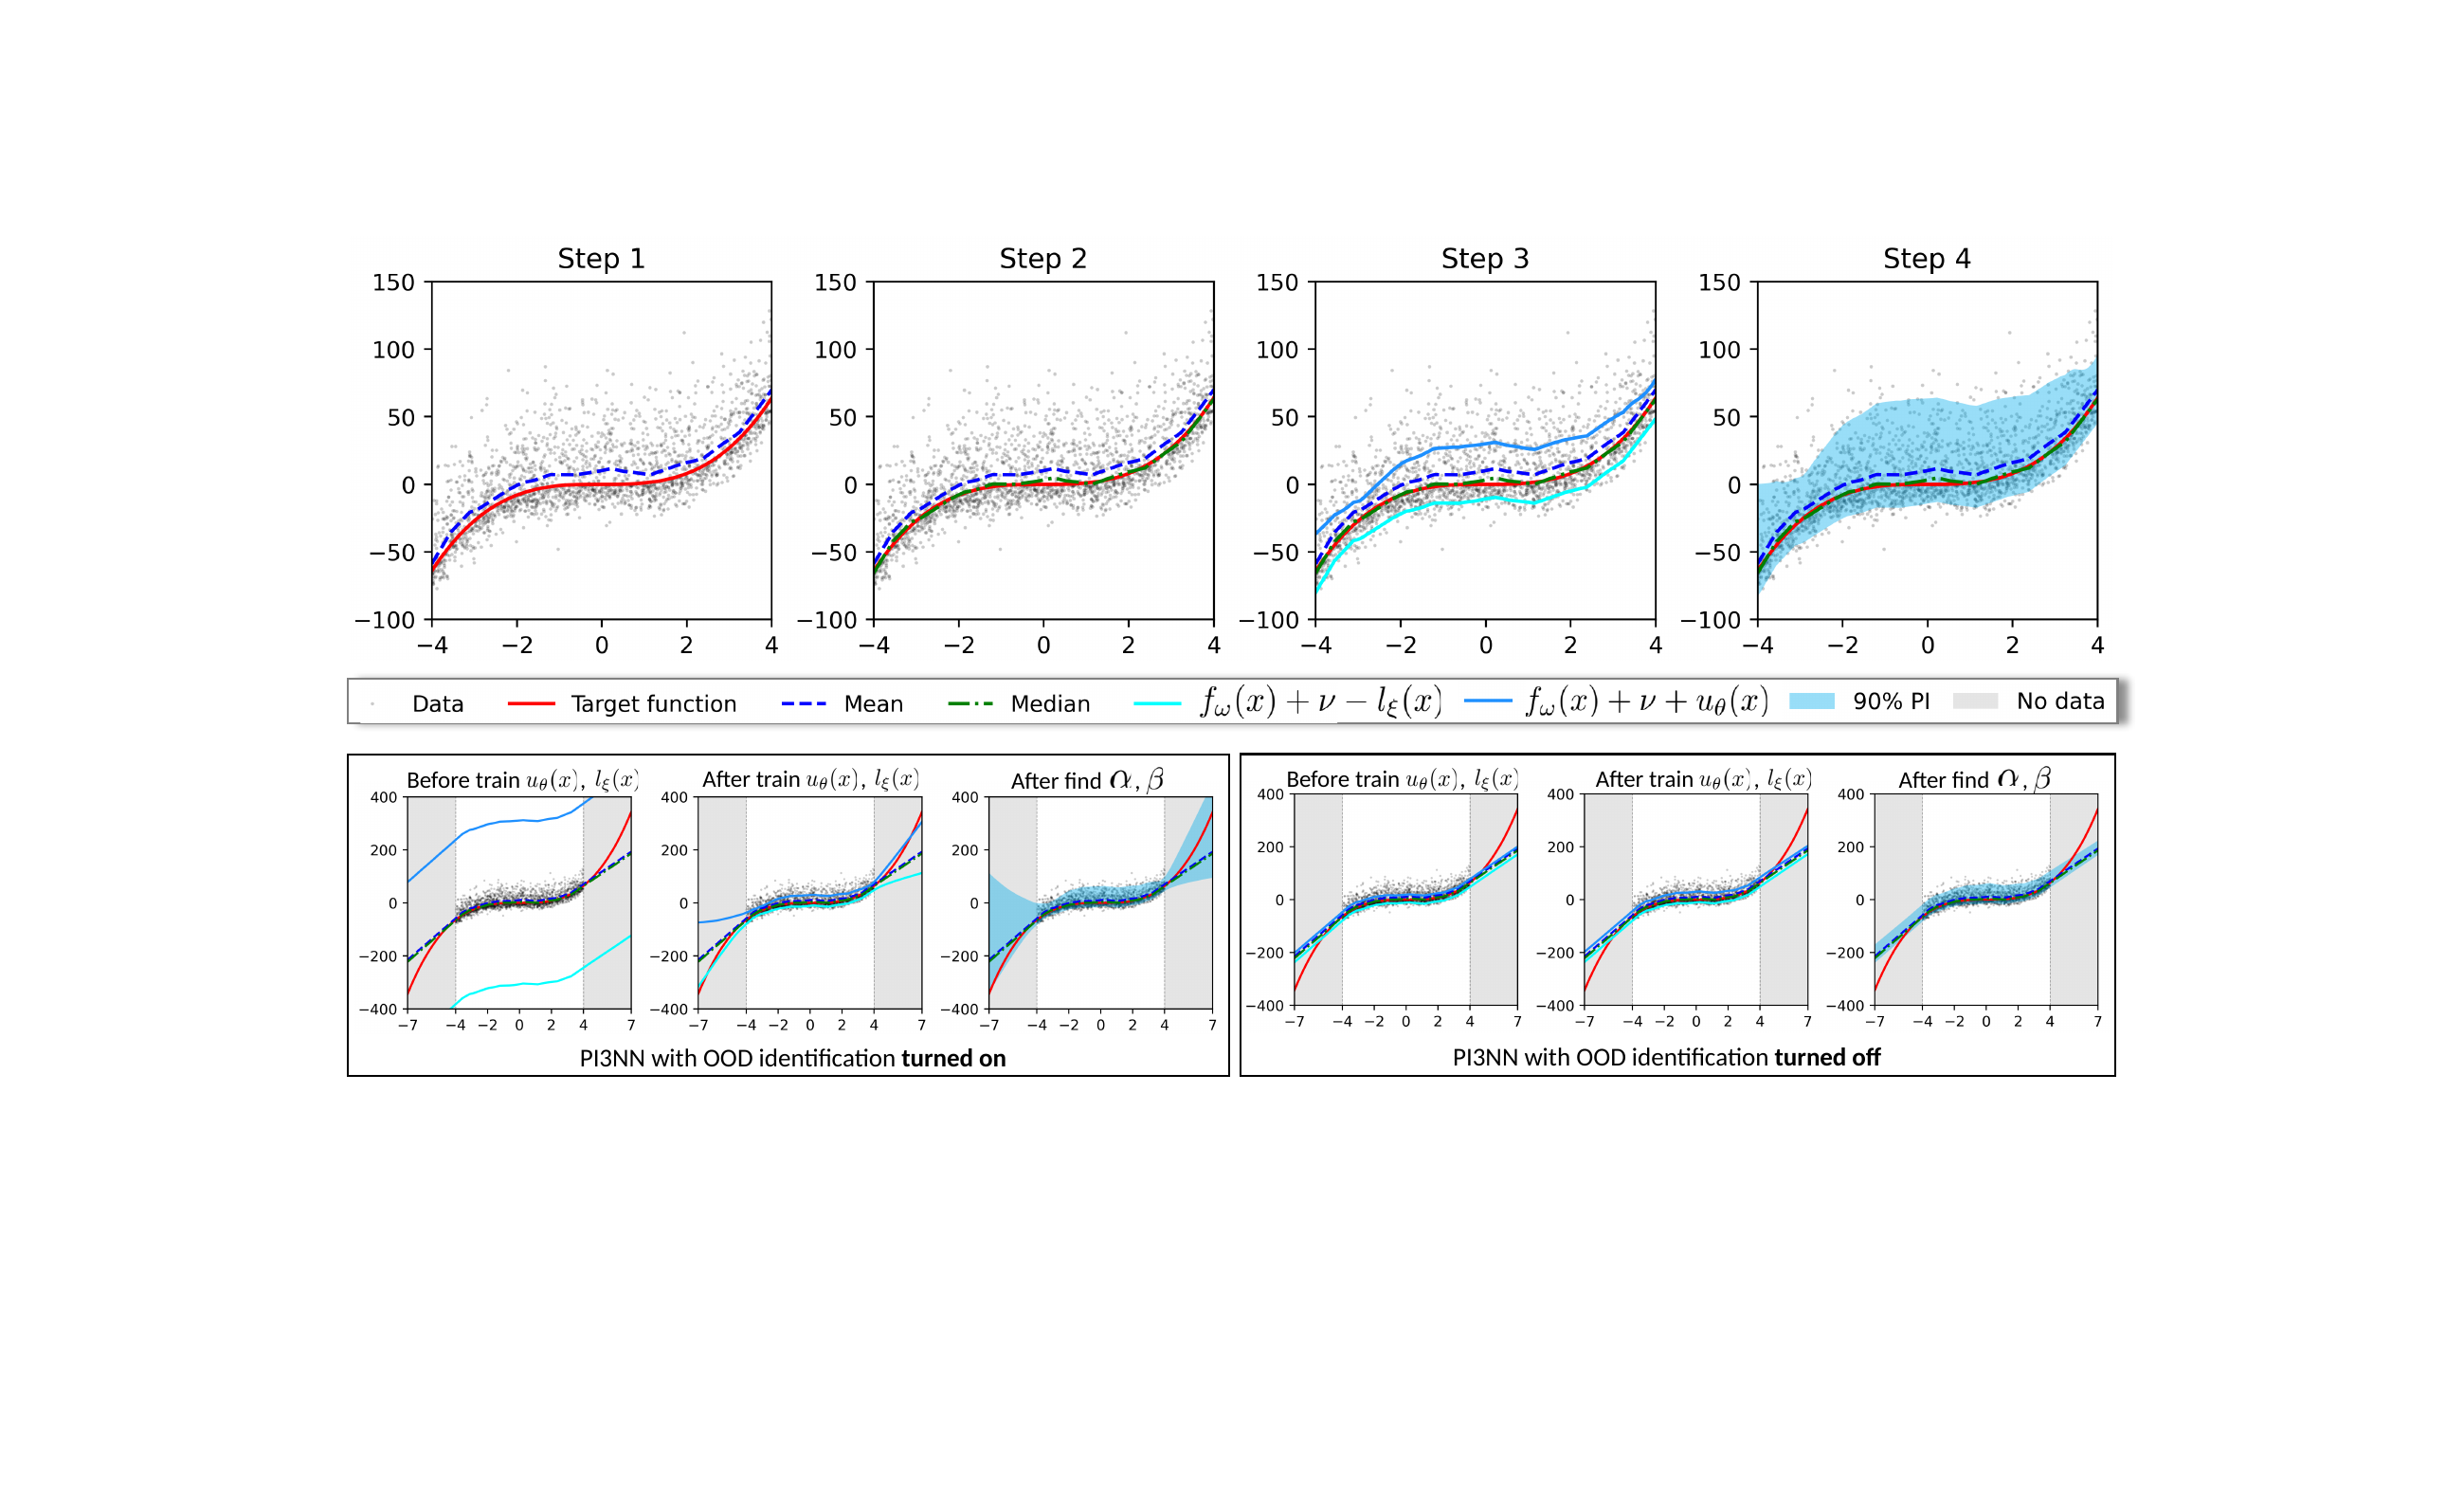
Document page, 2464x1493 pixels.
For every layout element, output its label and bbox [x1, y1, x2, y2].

text_box [348, 236, 2118, 1080]
